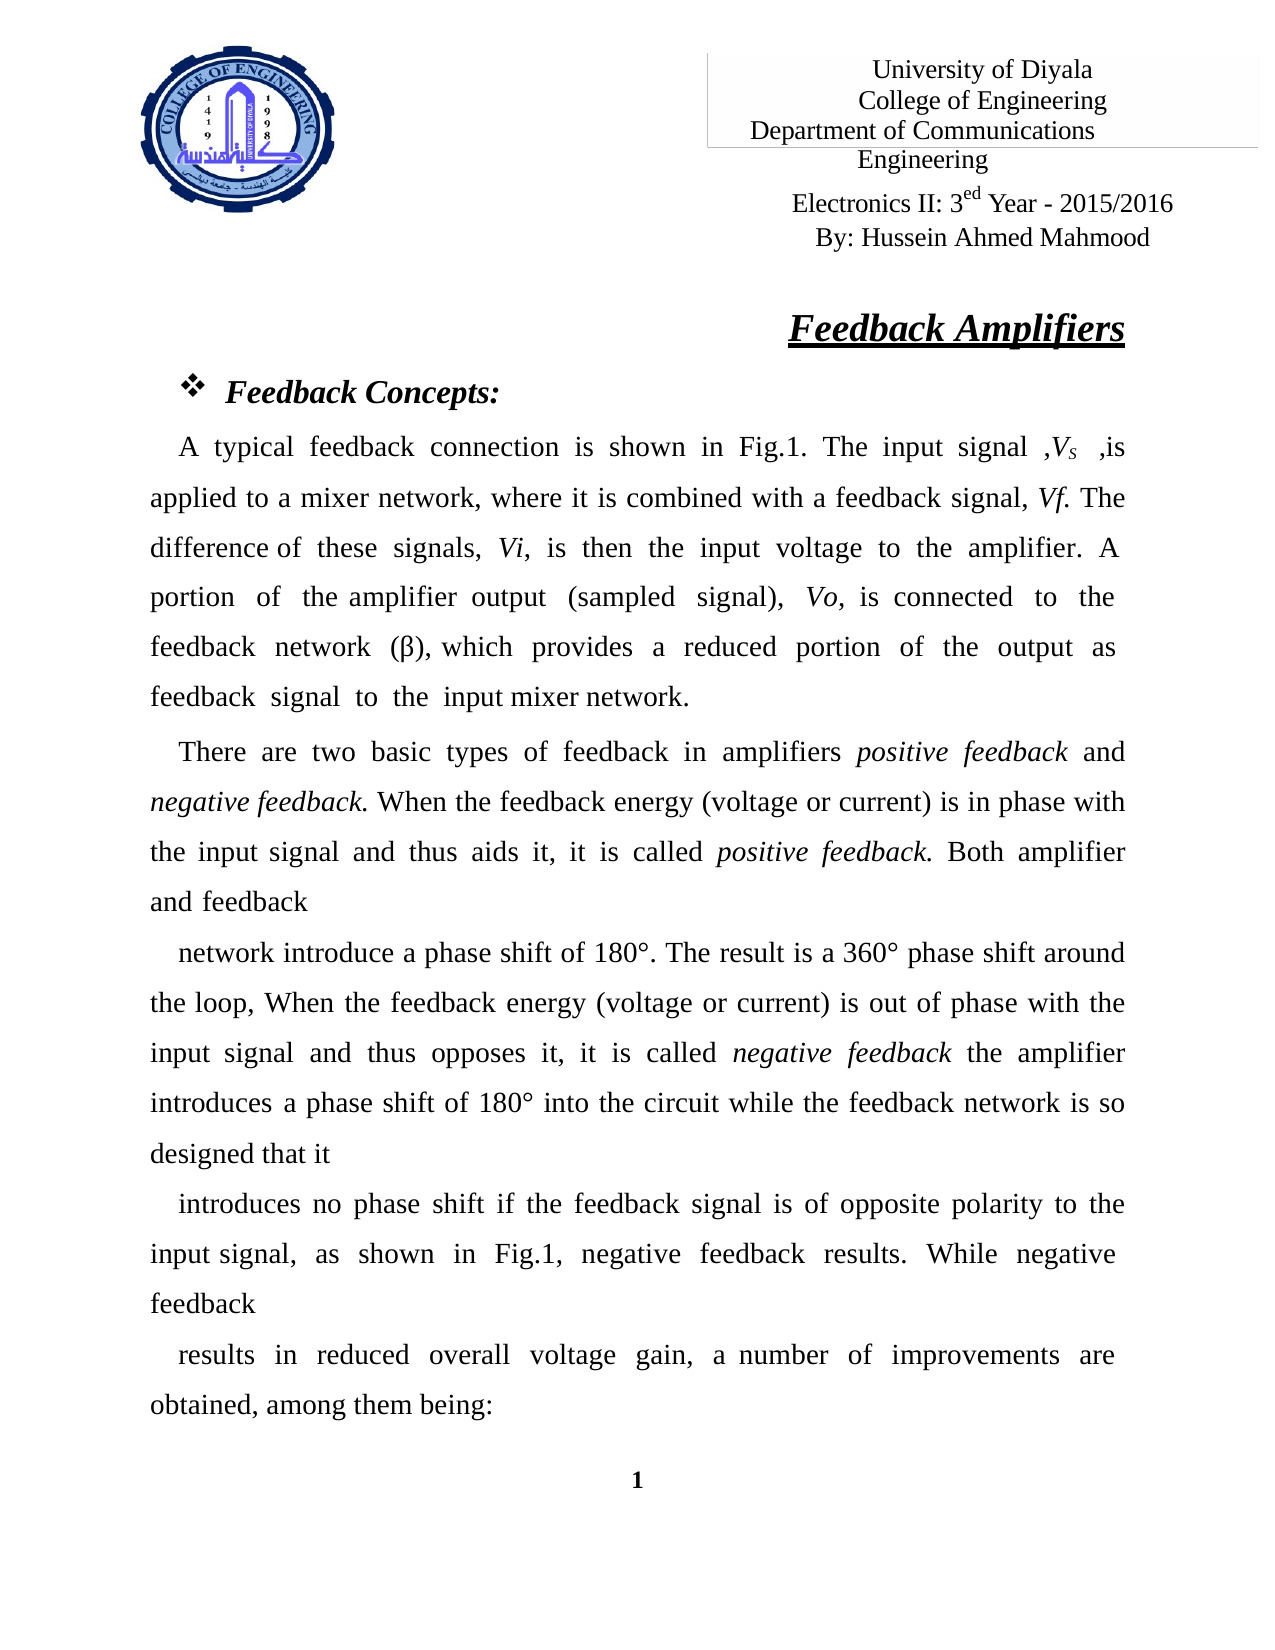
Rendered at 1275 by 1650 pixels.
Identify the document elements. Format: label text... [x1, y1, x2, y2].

picture [1229, 53, 1270, 225]
slide_number 1 [627, 1463, 648, 1496]
picture [140, 42, 335, 213]
text_box University of Diyala College of Engineering Department of Communications Engineering Electronics II: 3ed Year - 2015/2016 By: Hussein Ahmed Mahmood Feedback Amplifiers Feedback Concepts: A typical feedback connection is shown in Fig.1. The input signal ,VS ,is applied to a mixer network, where it is combined with a feedback signal, Vf. The difference of these signals, Vi, is then the input voltage to the amplifier. A portion of the amplifier output (sampled signal), Vo, is connected to the feedback network (β), which provides a reduced portion of the output as feedback signal to the input mixer network. There are two basic types of feedback in amplifiers positive feedback and negative feedback. When the feedback energy (voltage or current) is in phase with the input signal and thus aids it, it is called positive feedback. Both amplifier and feedback network introduce a phase shift of 180°. The result is a 360° phase shift around the loop, When the feedback energy (voltage or current) is out of phase with the input signal and thus opposes it, it is called negative feedback the amplifier introduces a phase shift of 180° into the circuit while the feedback network is so designed that it introduces no phase shift if the feedback signal is of opposite polarity to the input signal, as shown in Fig.1, negative feedback results. While negative feedback results in reduced overall voltage gain, a number of improvements are obtained, among them being: [147, 52, 1229, 1234]
